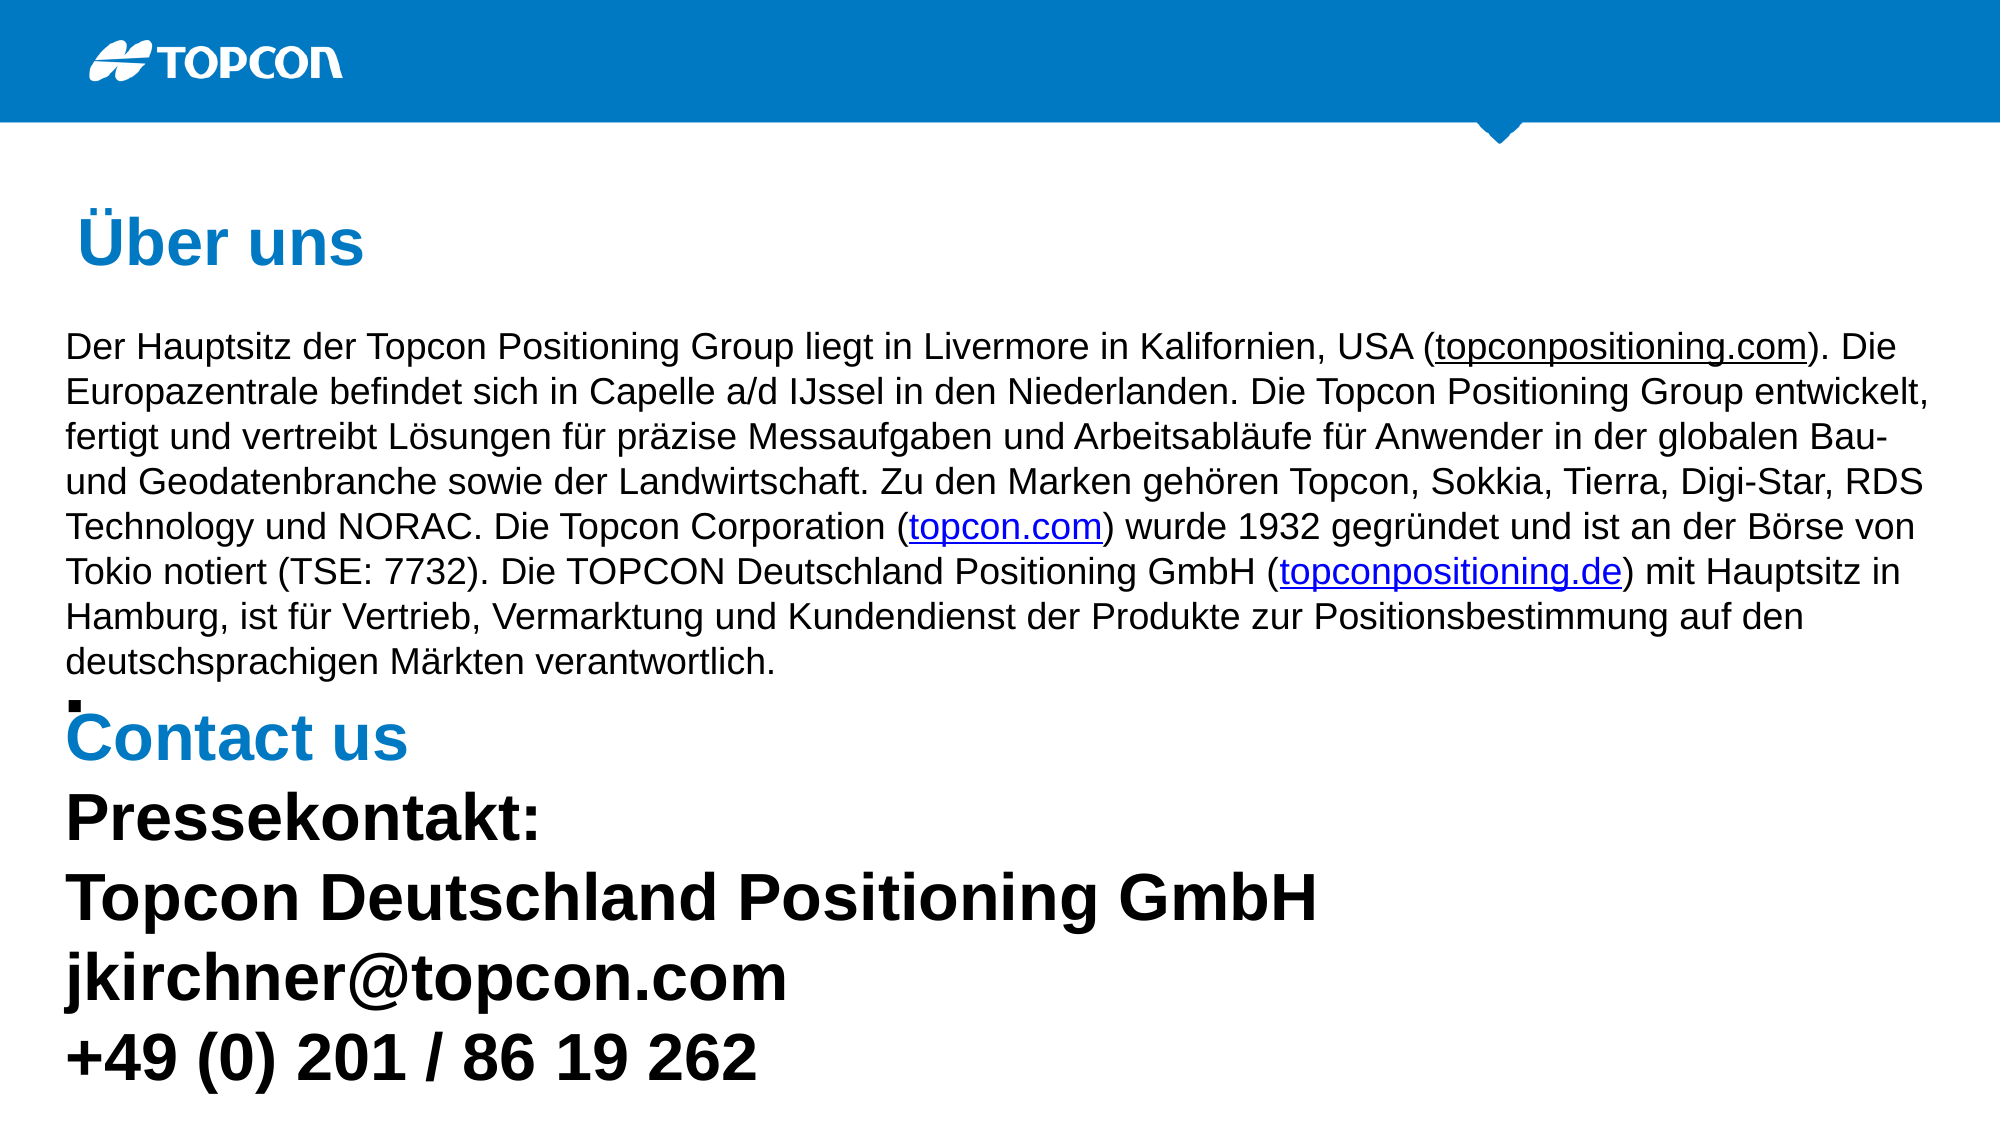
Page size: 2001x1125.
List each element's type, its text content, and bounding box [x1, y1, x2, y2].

picture [0, 0, 2000, 144]
list Der Hauptsitz der Topcon Positioning Group liegt in Livermore in Kalifornien, USA (topconpositioning.com). Die Europazentrale befindet sich in Capelle a/d IJssel in den Niederlanden. Die Topcon Positioning Group entwickelt, fertigt und vertreibt Lösungen für präzise Messaufgaben und Arbeitsabläufe für Anwender in der globalen Bau- und Geodatenbranche sowie der Landwirtschaft. Zu den Marken gehören Topcon, Sokkia, Tierra, Digi-Star, RDS Technology und NORAC. Die Topcon Corporation (topcon.com) wurde 1932 gegründet und ist an der Börse von Tokio notiert (TSE: 7732). Die TOPCON Deutschland Positioning GmbH (topconpositioning.de) mit Hauptsitz in Hamburg, ist für Vertrieb, Vermarktung und Kundendienst der Produkte zur Positionsbestimmung auf den deutschsprachigen Märkten verantwortlich. [50, 314, 1951, 565]
title Über uns [62, 157, 1963, 321]
text_box Contact us Pressekontakt: Topcon Deutschland Positioning GmbH jkirchner@topcon.com +49 (0) 201 / 86 19 262 [50, 605, 1951, 783]
